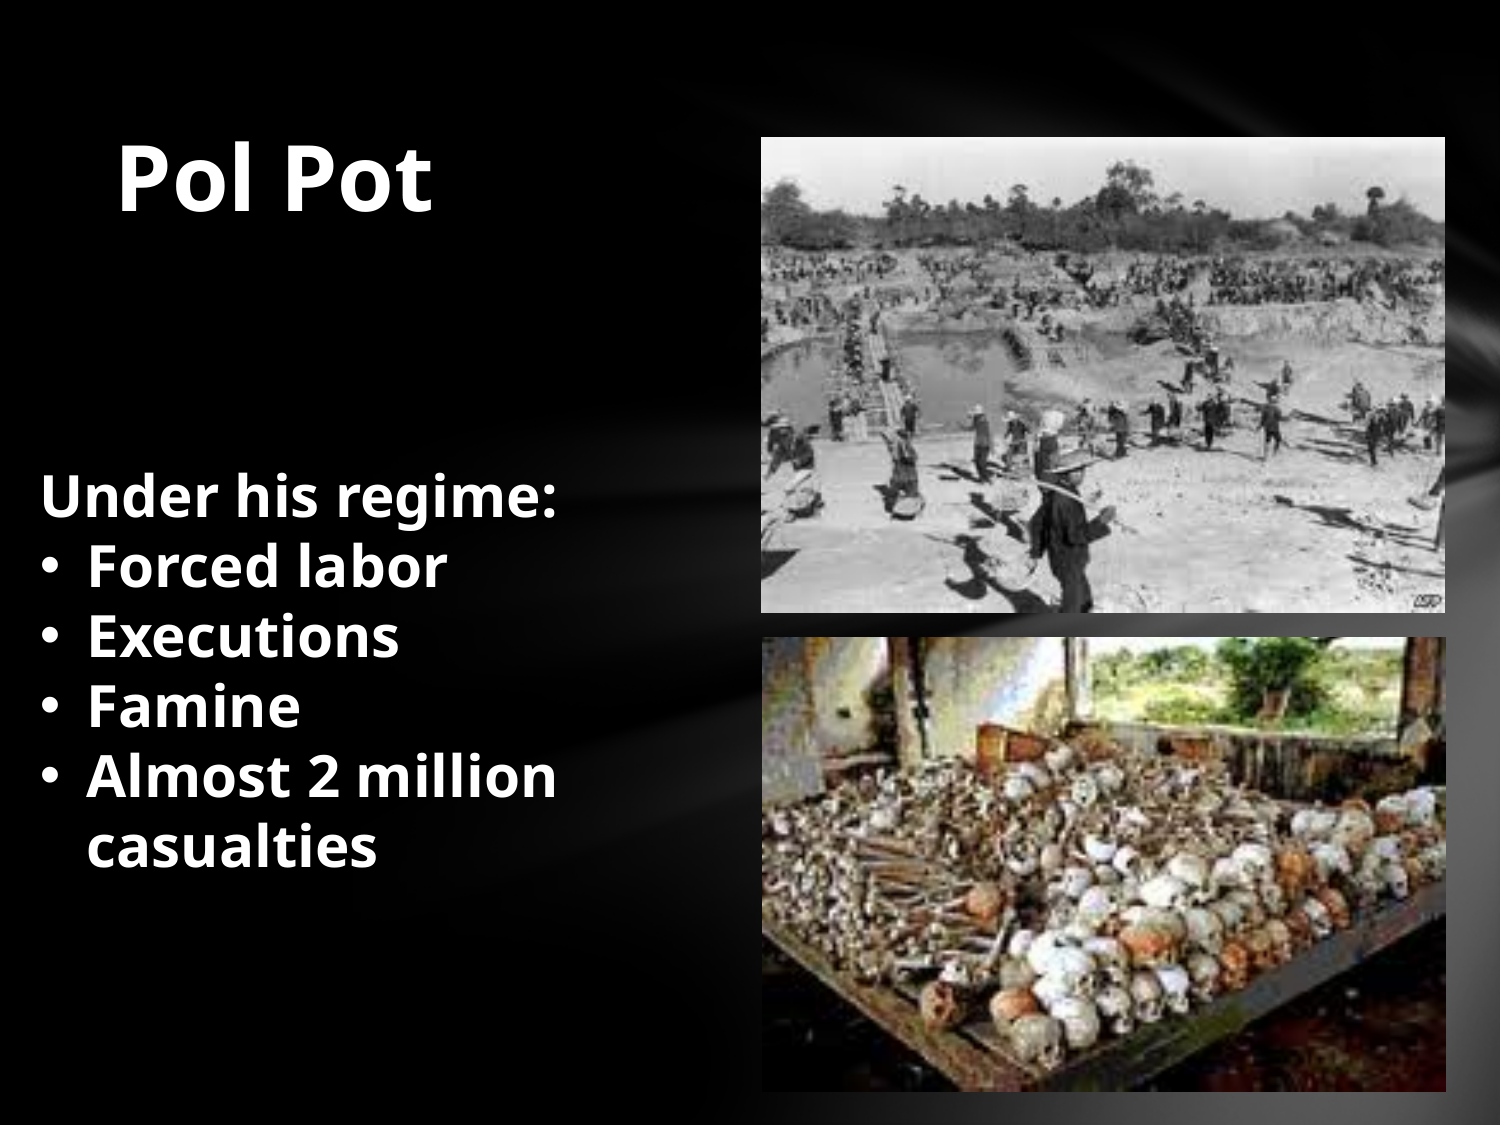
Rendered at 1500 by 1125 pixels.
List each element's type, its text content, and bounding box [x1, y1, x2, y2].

text_box Pol Pot [99, 112, 475, 238]
picture [761, 137, 1446, 613]
text_box Under his regime: Forced labor Executions Famine Almost 2 million casualties [24, 452, 800, 932]
picture [762, 637, 1446, 1092]
